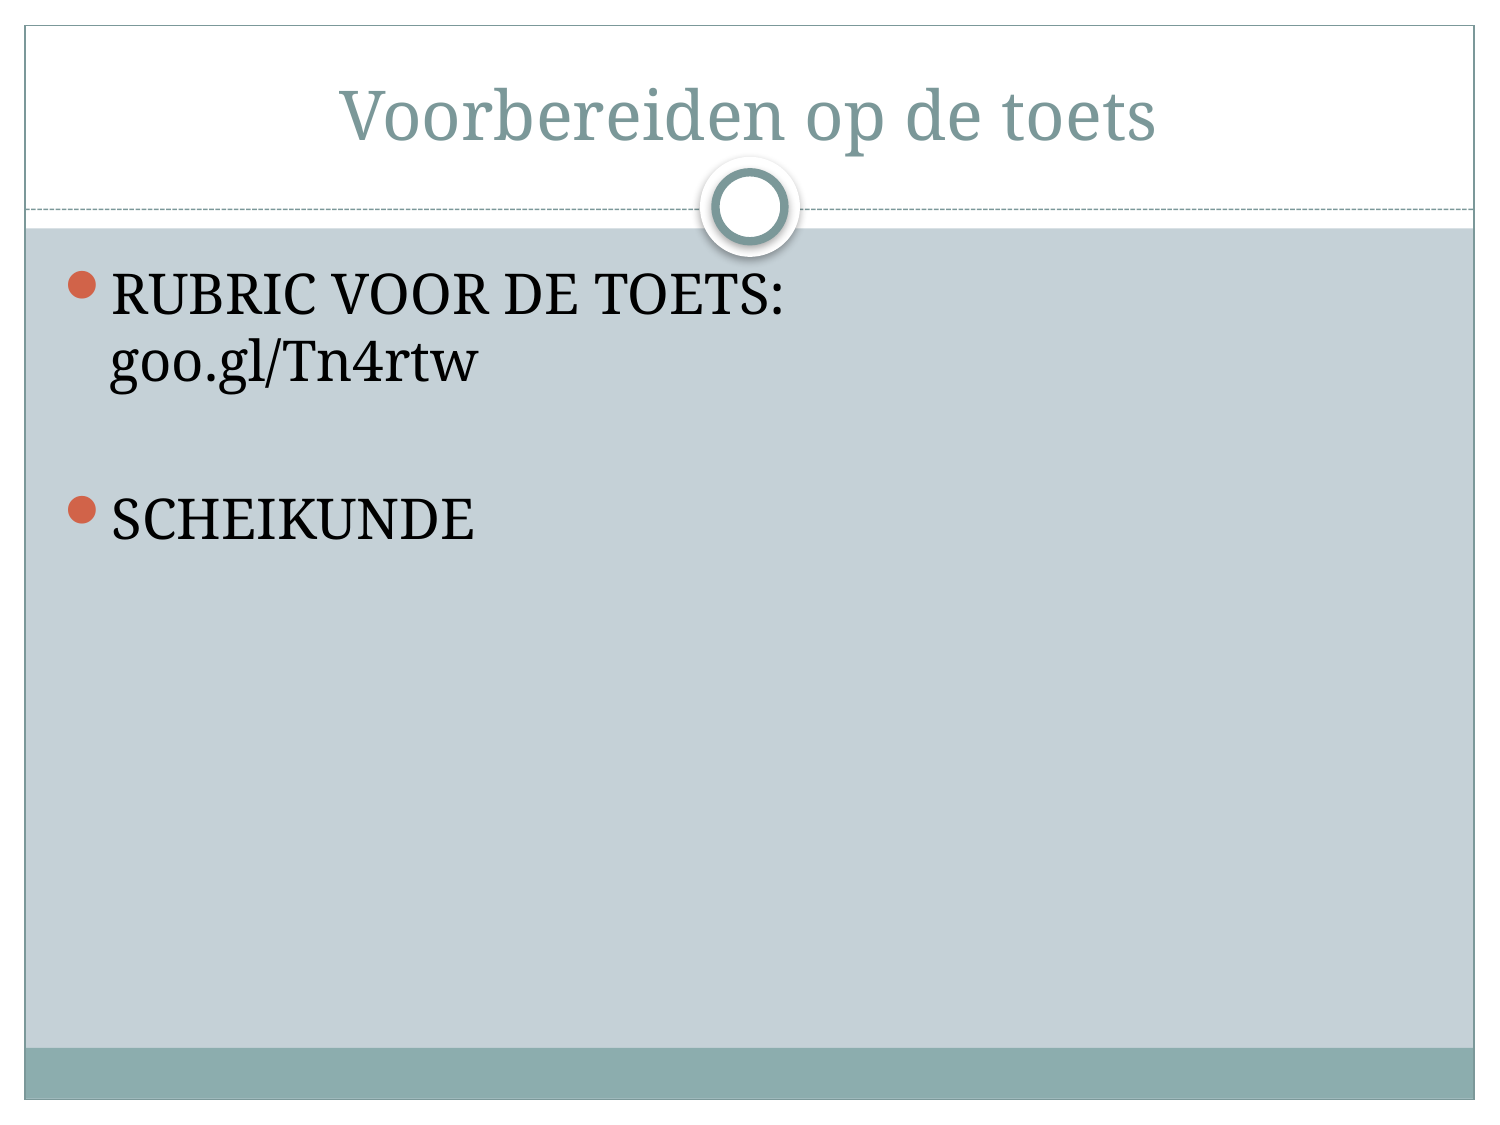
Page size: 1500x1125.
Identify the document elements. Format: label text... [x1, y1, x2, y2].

list RUBRIC VOOR DE TOETS: goo.gl/Tn4rtw SCHEIKUNDE [49, 250, 1445, 1001]
title Voorbereiden op de toets [49, 37, 1450, 162]
